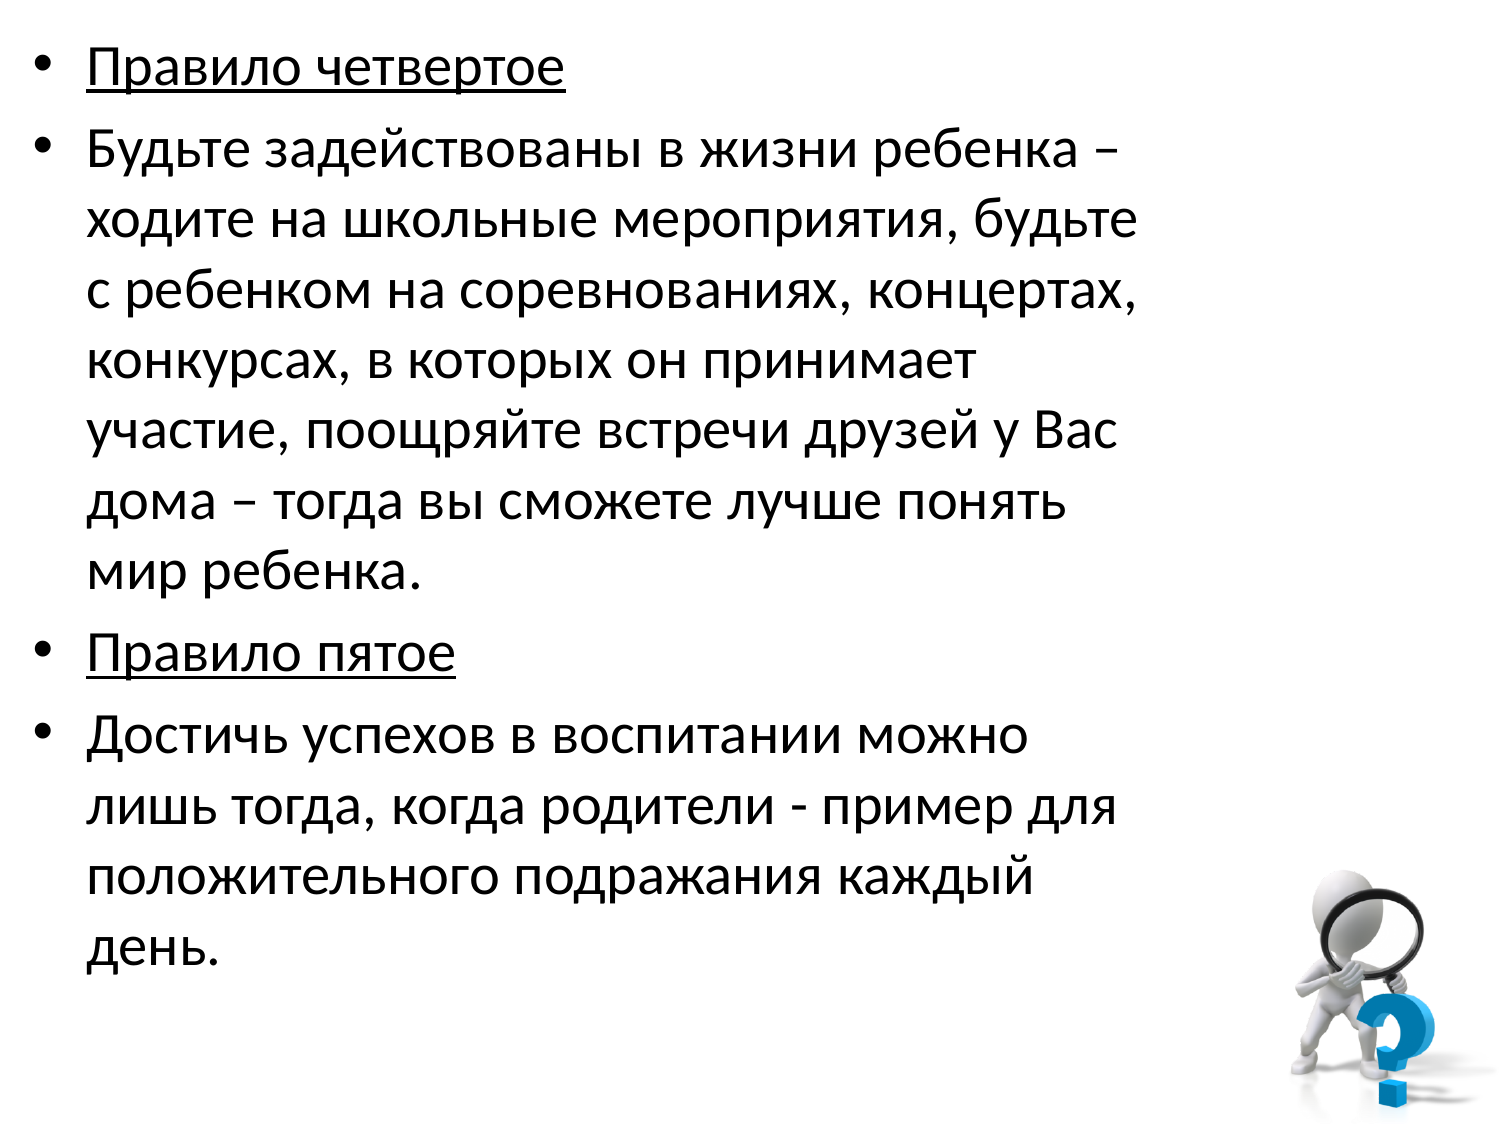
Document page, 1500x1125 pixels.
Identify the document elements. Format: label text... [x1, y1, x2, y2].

list Правило четвертое Будьте задействованы в жизни ребенка – ходите на школьные мероприятия, будьте с ребенком на соревнованиях, концертах, конкурсах, в которых он принимает участие, поощряйте встречи друзей у Вас дома – тогда вы сможете лучше понять мир ребенка. Правило пятое Достичь успехов в воспитании можно лишь тогда, когда родители - пример для положительного подражания каждый день. [17, 19, 1176, 988]
picture [1287, 869, 1500, 1125]
